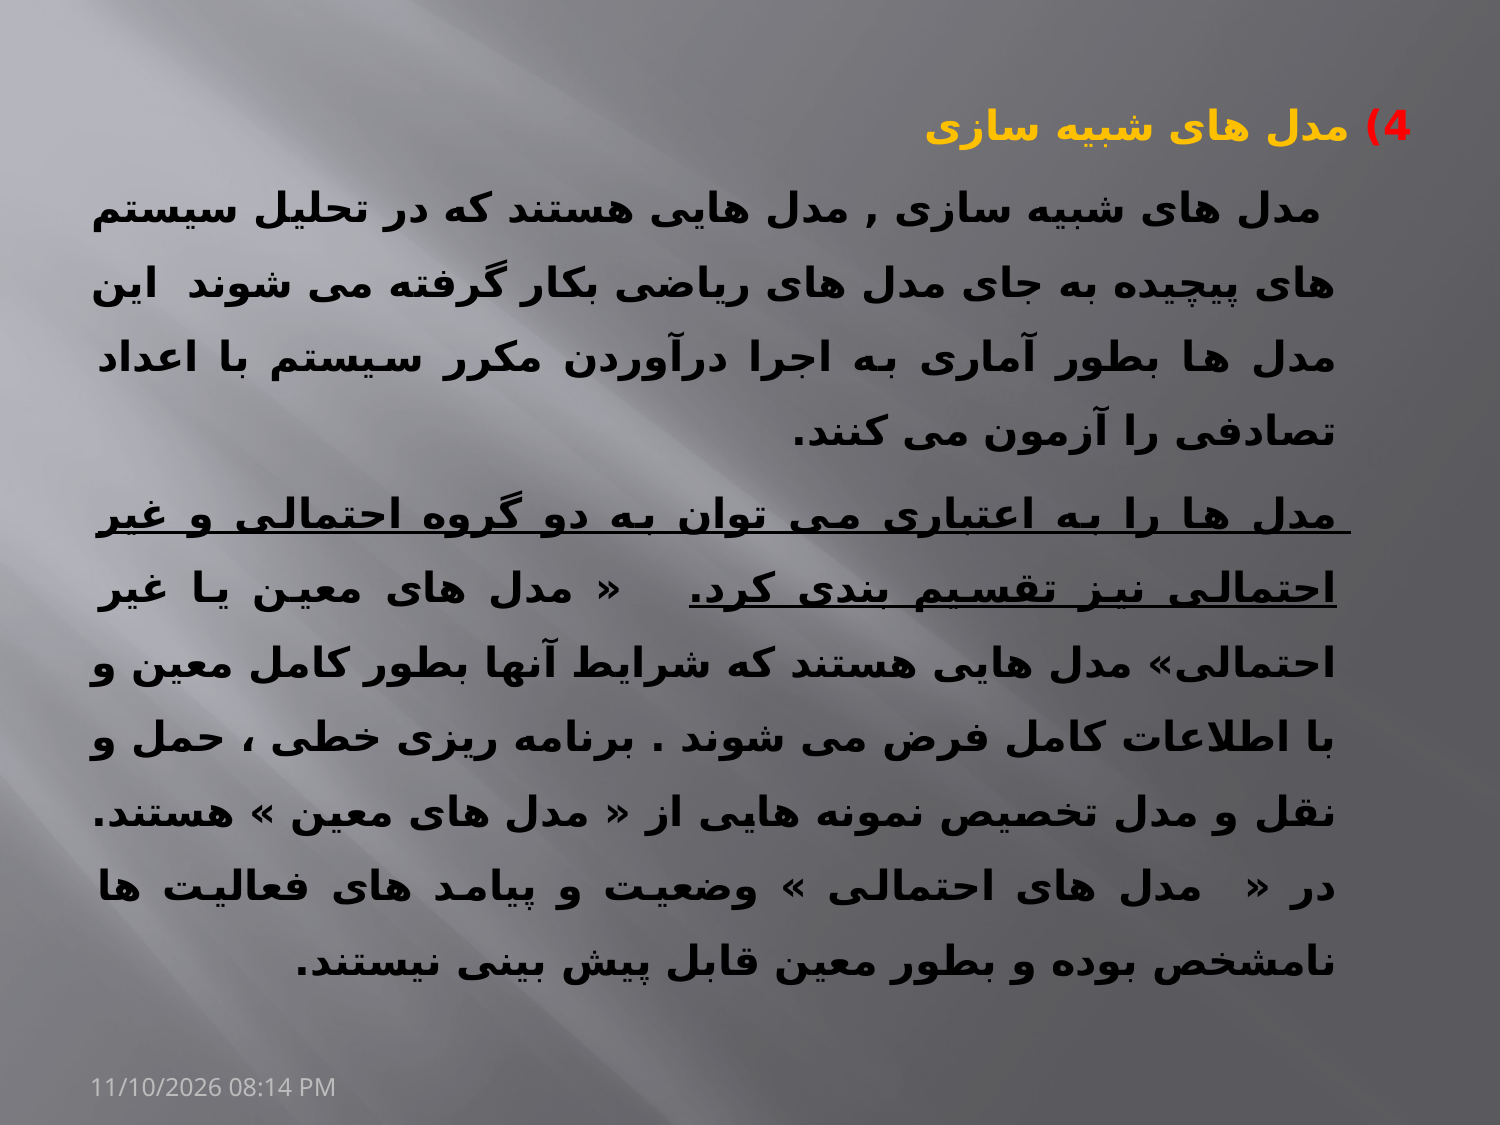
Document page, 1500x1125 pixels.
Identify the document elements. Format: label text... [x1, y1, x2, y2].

slide_number 20/مارس/1 [75, 1052, 425, 1113]
list 4) مدل های شبیه سازی مدل های شبیه سازی , مدل هایی هستند که در تحلیل سیستم های پیچیده به جای مدل های ریاضی بکار گرفته می شوند این مدل ها بطور آماری به اجرا درآوردن مکرر سیستم با اعداد تصادفی را آزمون می کنند. مدل ها را به اعتباری می توان به دو گروه احتمالی و غیر احتمالی نیز تقسیم بندی کرد. « مدل های معین یا غیر احتمالی» مدل هایی هستند که شرایط آنها بطور کامل معین و با اطلاعات کامل فرض می شوند . برنامه ریزی خطی ، حمل و نقل و مدل تخصیص نمونه هایی از « مدل های معین » هستند. در « مدل های احتمالی » وضعیت و پیامد های فعالیت ها نامشخص بوده و بطور معین قابل پیش بینی نیستند. [76, 66, 1427, 1047]
